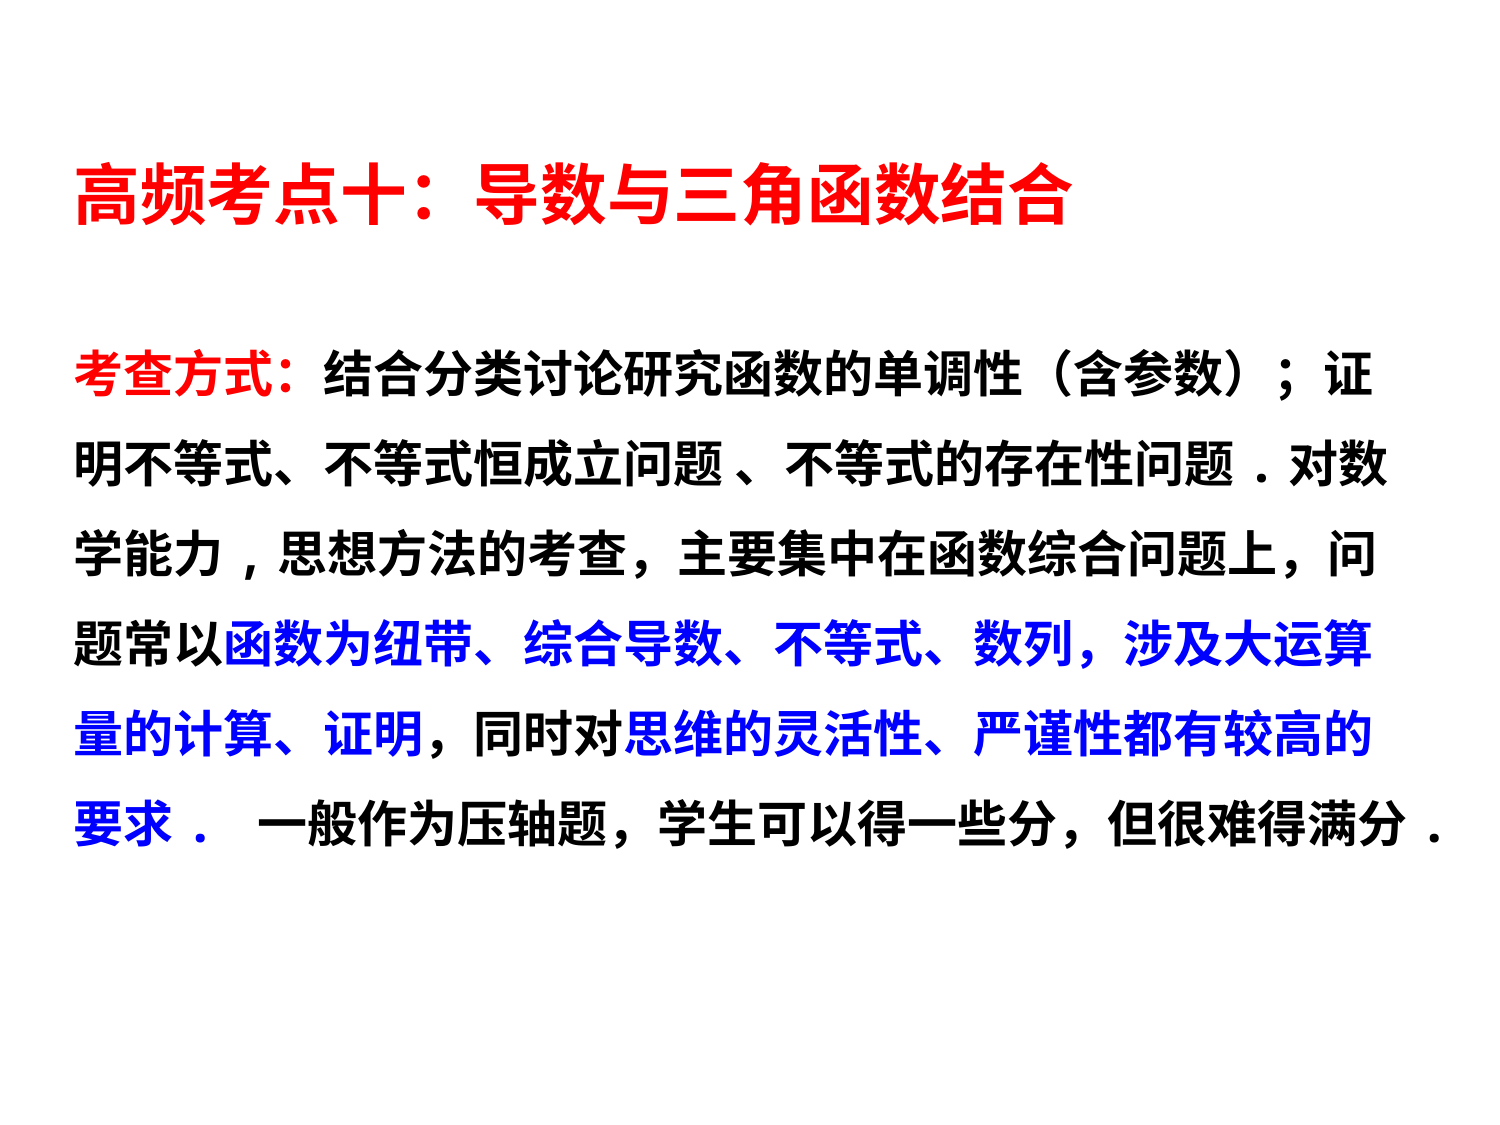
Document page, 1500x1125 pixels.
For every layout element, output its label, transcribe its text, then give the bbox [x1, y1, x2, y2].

text_box [53, 820, 1500, 895]
text_box 高频考点十：导数与三角函数结合 [58, 105, 1500, 241]
text_box 考查方式：结合分类讨论研究函数的单调性（含参数）；证明不等式、不等式恒成立问题 、不等式的存在性问题.对数学能力,思想方法的考查，主要集中在函数综合问题上，问题常以函数为纽带、综合导数、不等式、数列，涉及大运算量的计算、证明，同时对思维的灵活性、严谨性都有较高的要求. 一般作为压轴题，学生可以得一些分，但很难得满分. [58, 304, 1430, 820]
